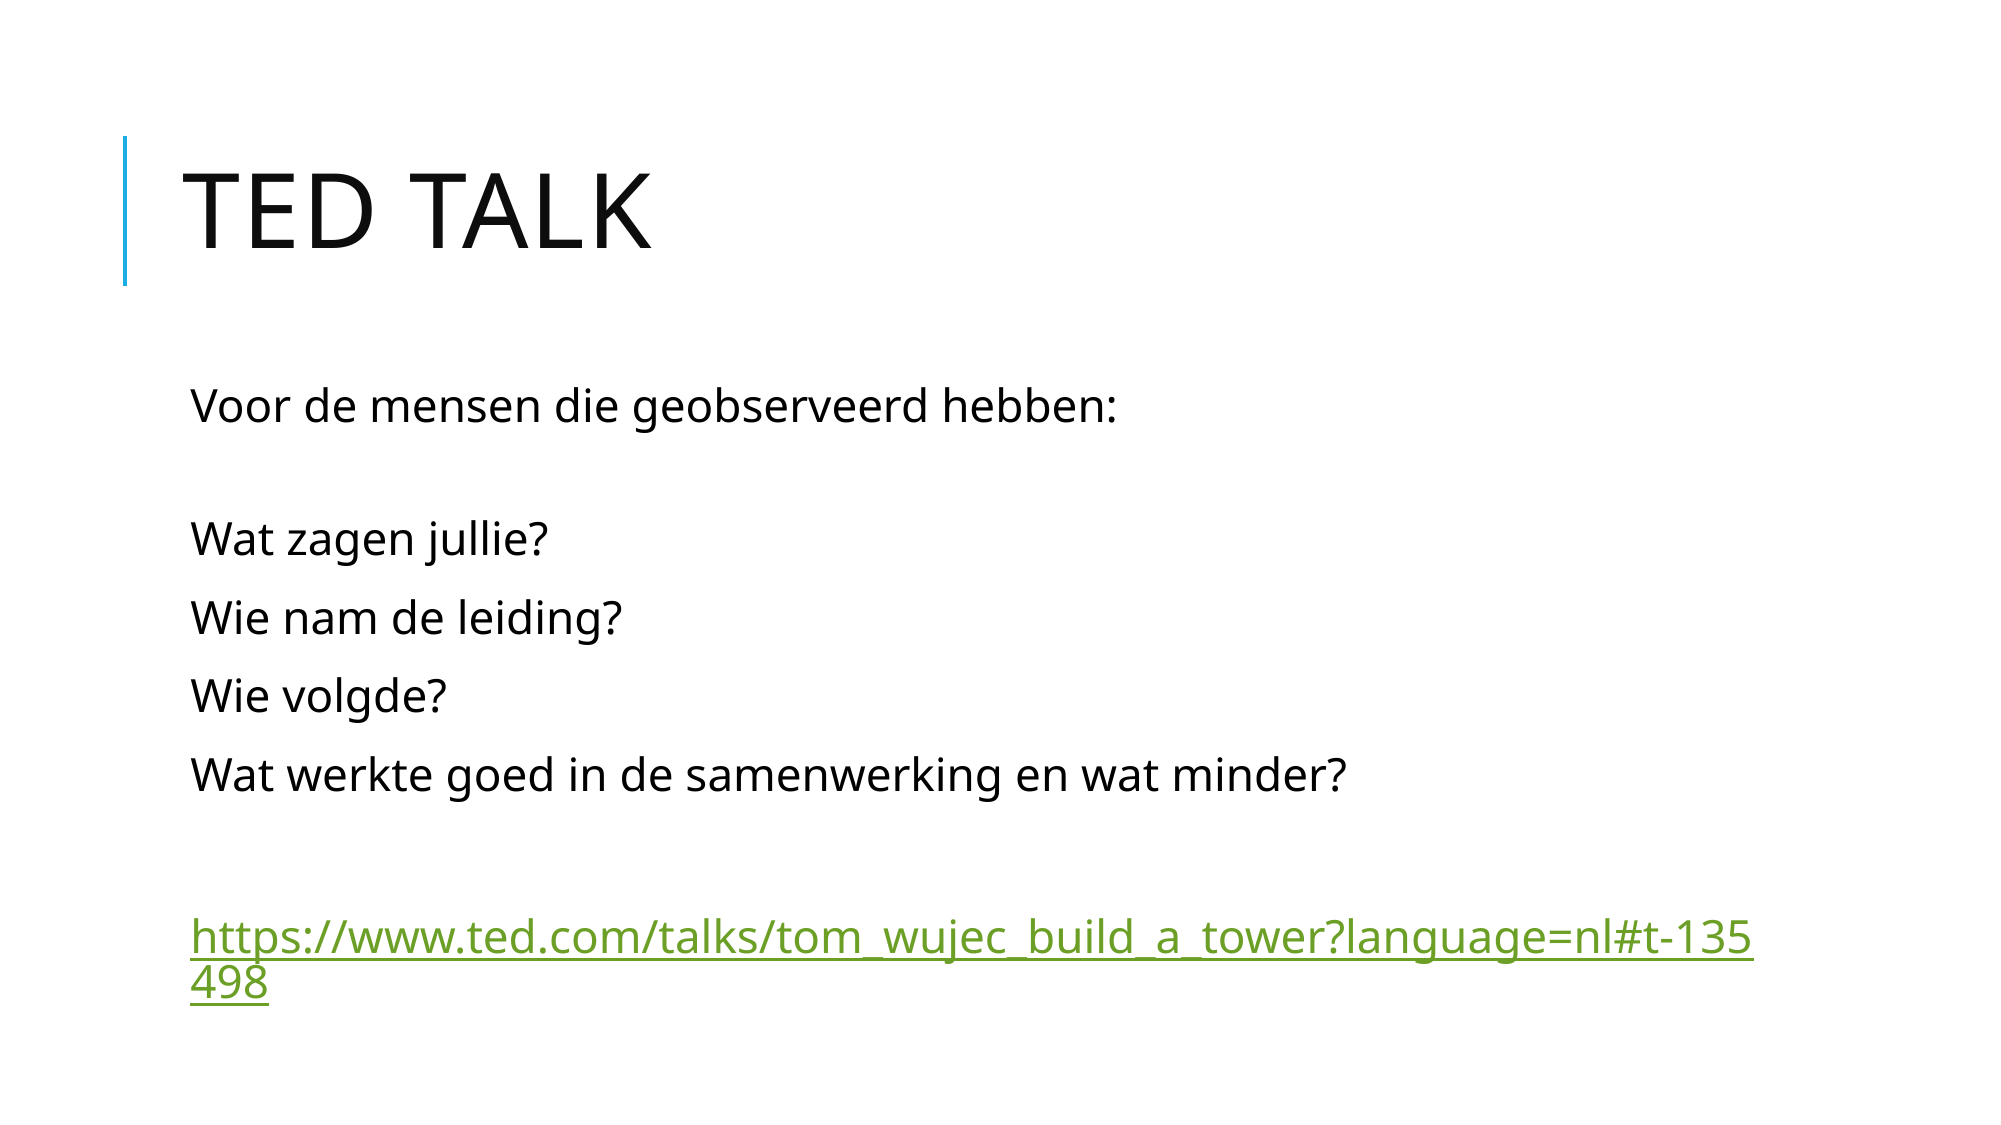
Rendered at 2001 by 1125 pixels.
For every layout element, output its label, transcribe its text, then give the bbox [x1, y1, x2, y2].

list Voor de mensen die geobserveerd hebben: Wat zagen jullie? Wie nam de leiding? Wie volgde? Wat werkte goed in de samenwerking en wat minder? https://www.ted.com/talks/tom_wujec_build_a_tower?language=nl#t-135498 [168, 375, 1763, 1035]
title Ted talk [168, 96, 1763, 342]
